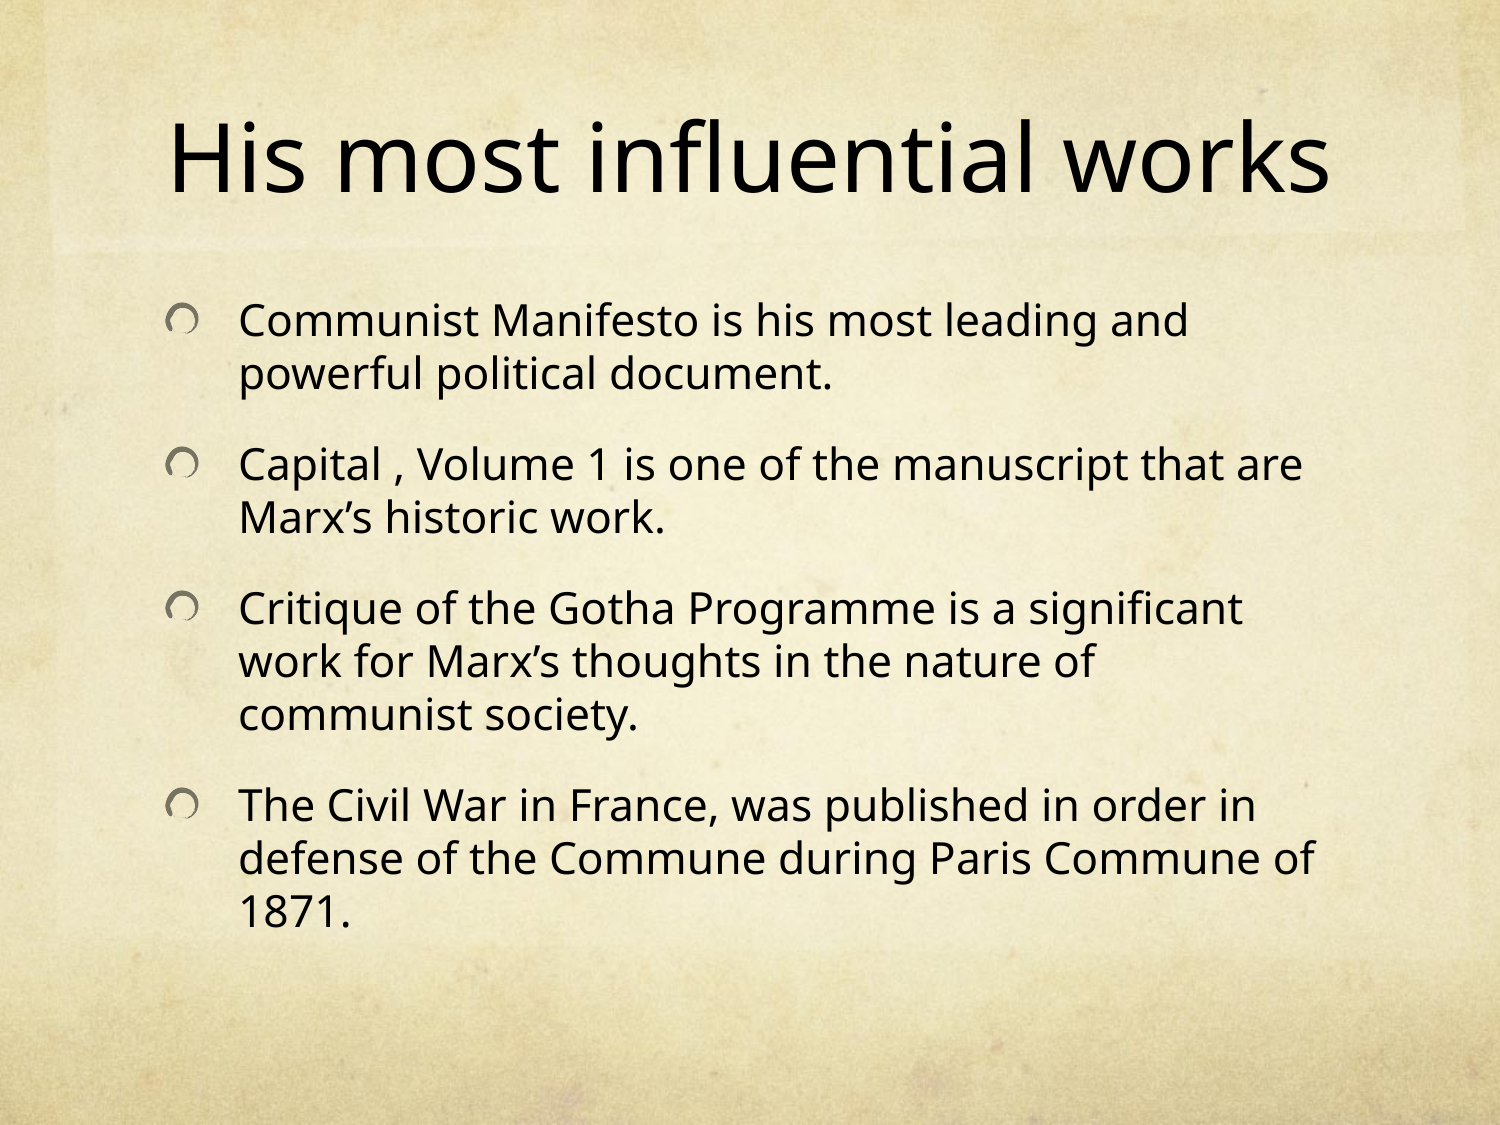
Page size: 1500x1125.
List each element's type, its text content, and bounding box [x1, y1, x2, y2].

picture [0, 0, 1500, 1125]
title His most influential works [150, 82, 1350, 225]
list Communist Manifesto is his most leading and powerful political document. Capital , Volume 1 is one of the manuscript that are Marx’s historic work. Critique of the Gotha Programme is a significant work for Marx’s thoughts in the nature of communist society. The Civil War in France, was published in order in defense of the Commune during Paris Commune of 1871. [150, 284, 1350, 950]
